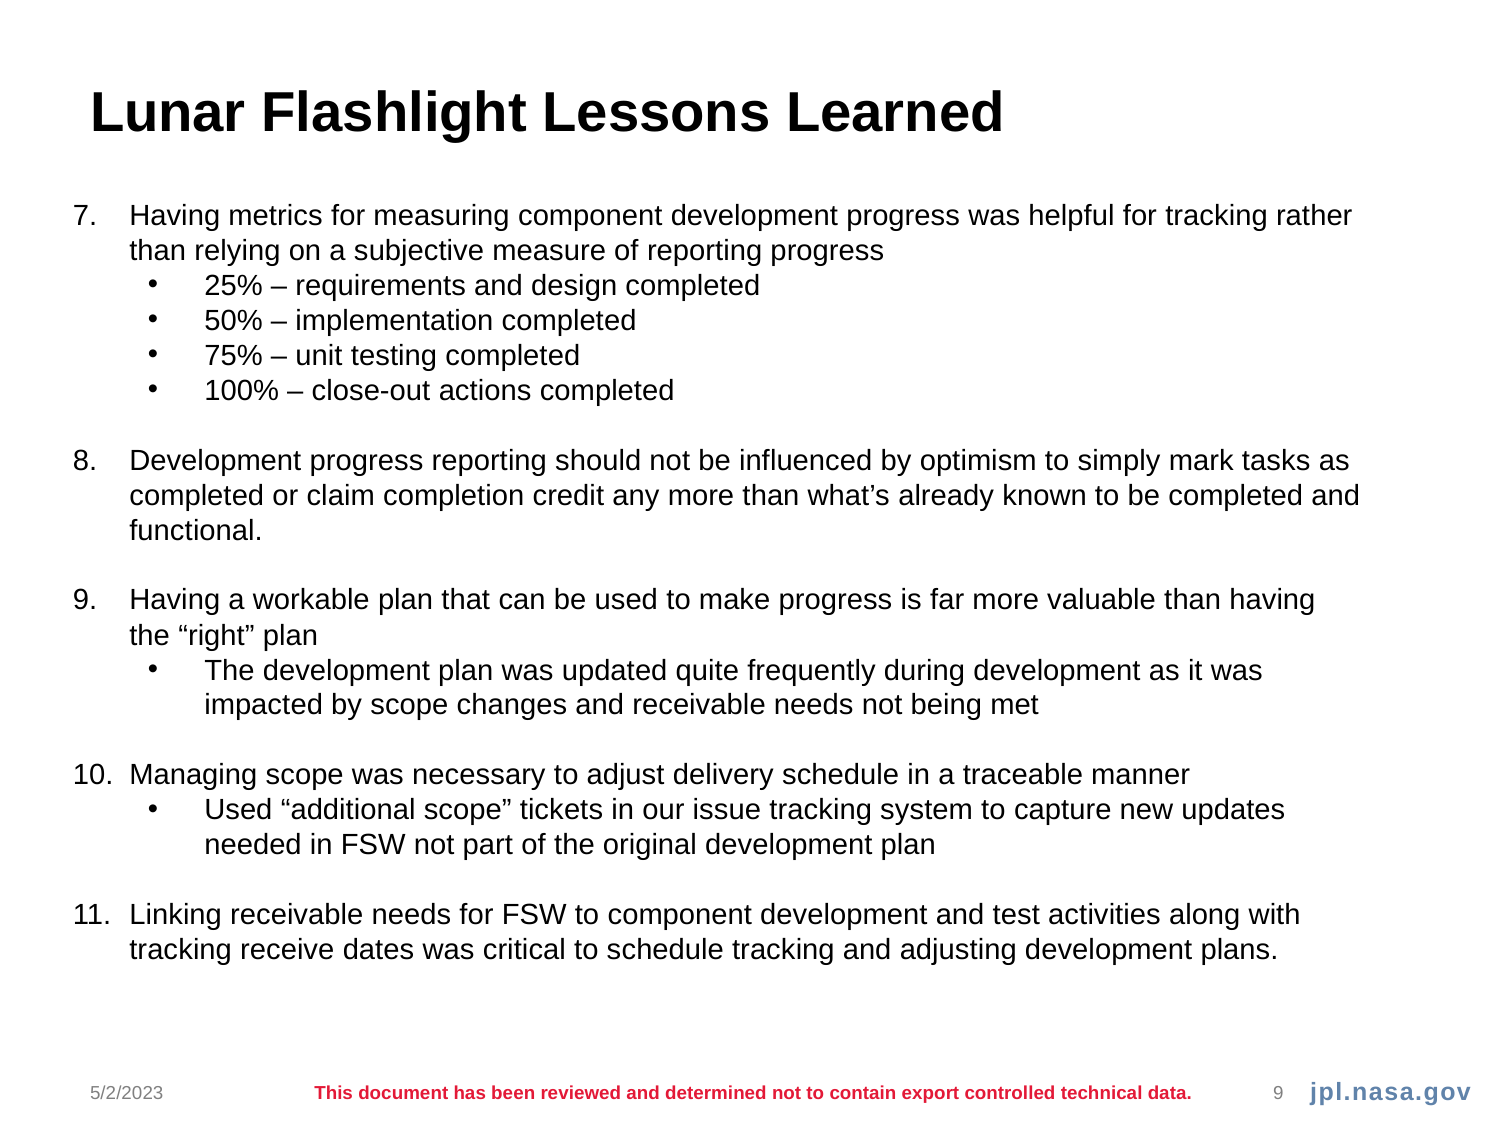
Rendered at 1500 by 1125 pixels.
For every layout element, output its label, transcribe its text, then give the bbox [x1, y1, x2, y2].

title Lunar Flashlight Lessons Learned [75, 67, 1425, 146]
text_box Having metrics for measuring component development progress was helpful for tracking rather than relying on a subjective measure of reporting progress 25% – requirements and design completed 50% – implementation completed 75% – unit testing completed 100% – close-out actions completed Development progress reporting should not be influenced by optimism to simply mark tasks as completed or claim completion credit any more than what’s already known to be completed and functional. Having a workable plan that can be used to make progress is far more valuable than having the “right” plan The development plan was updated quite frequently during development as it was impacted by scope changes and receivable needs not being met Managing scope was necessary to adjust delivery schedule in a traceable manner Used “additional scope” tickets in our issue tracking system to capture new updates needed in FSW not part of the original development plan Linking receivable needs for FSW to component development and test activities along with tracking receive dates was critical to schedule tracking and adjusting development plans. [58, 188, 1377, 1008]
slide_number 9 [1193, 1059, 1299, 1125]
footer This document has been reviewed and determined not to contain export controlled technical data. [307, 1059, 1193, 1125]
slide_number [75, 1059, 307, 1125]
